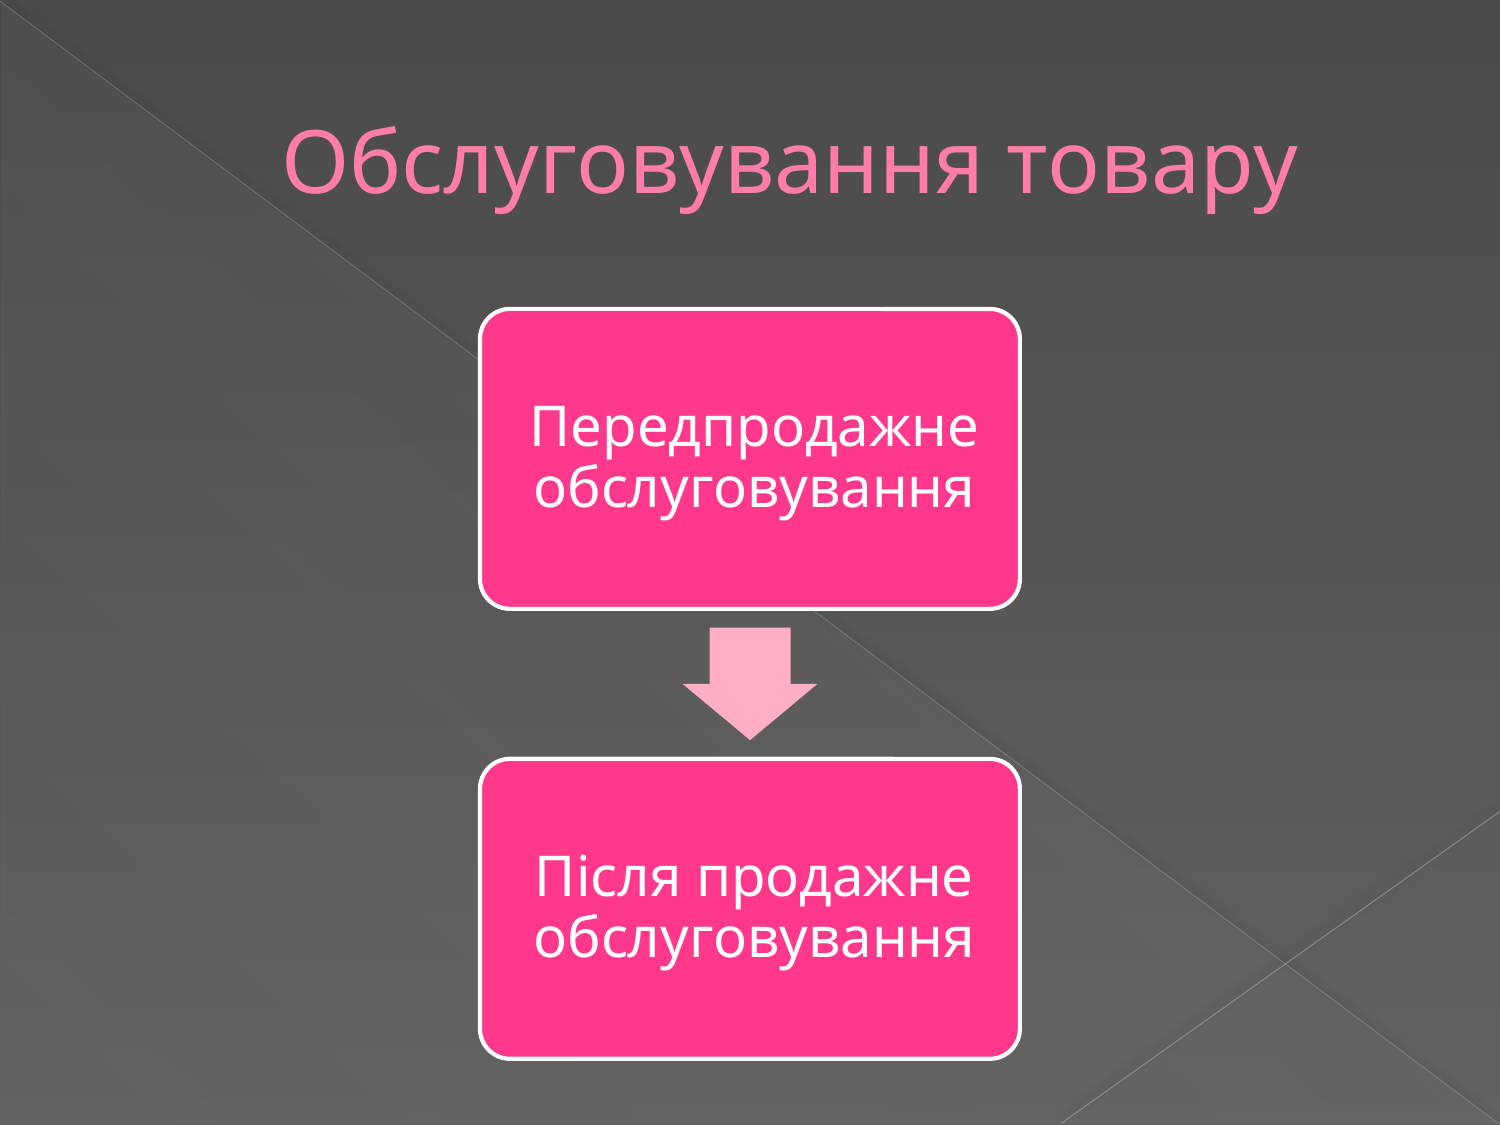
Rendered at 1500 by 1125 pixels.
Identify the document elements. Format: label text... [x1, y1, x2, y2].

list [74, 308, 1426, 1060]
title Обслуговування товару [75, 43, 1425, 274]
